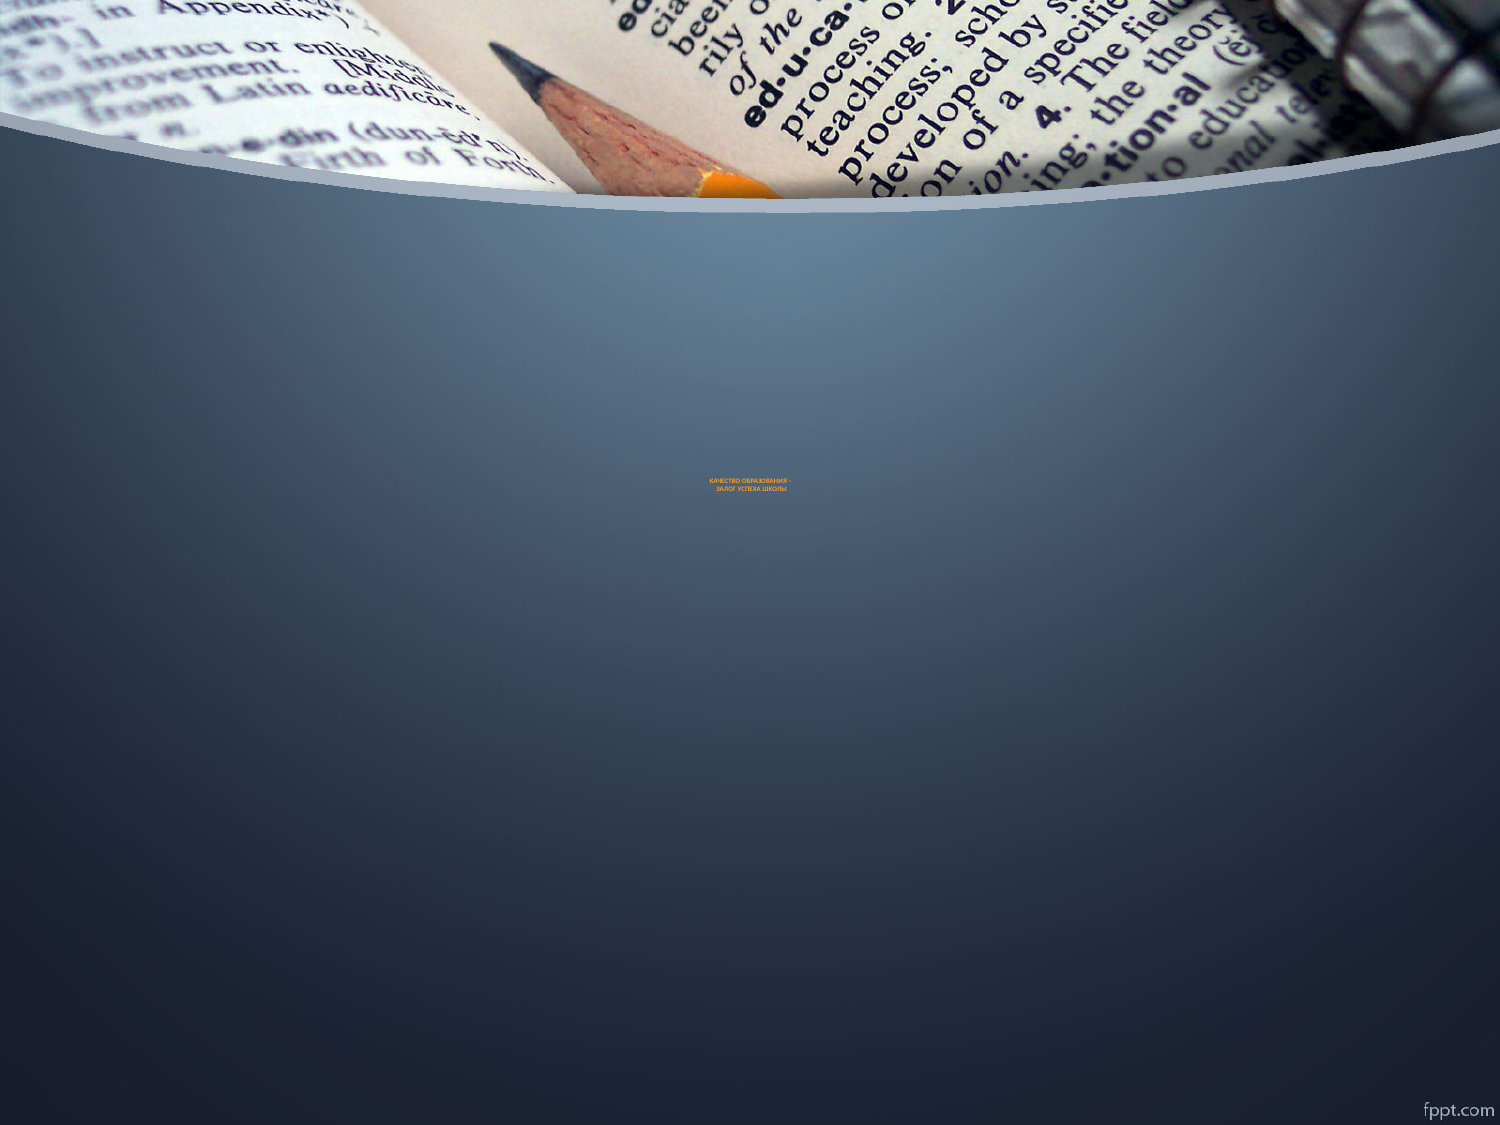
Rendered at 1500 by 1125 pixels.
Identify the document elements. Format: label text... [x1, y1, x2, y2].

picture [0, 0, 1500, 1125]
title КАЧЕСТВО ОБРАЗОВАНИЯ – ЗАЛОГ УСПЕХА ШКОЛЫ [76, 467, 1427, 502]
